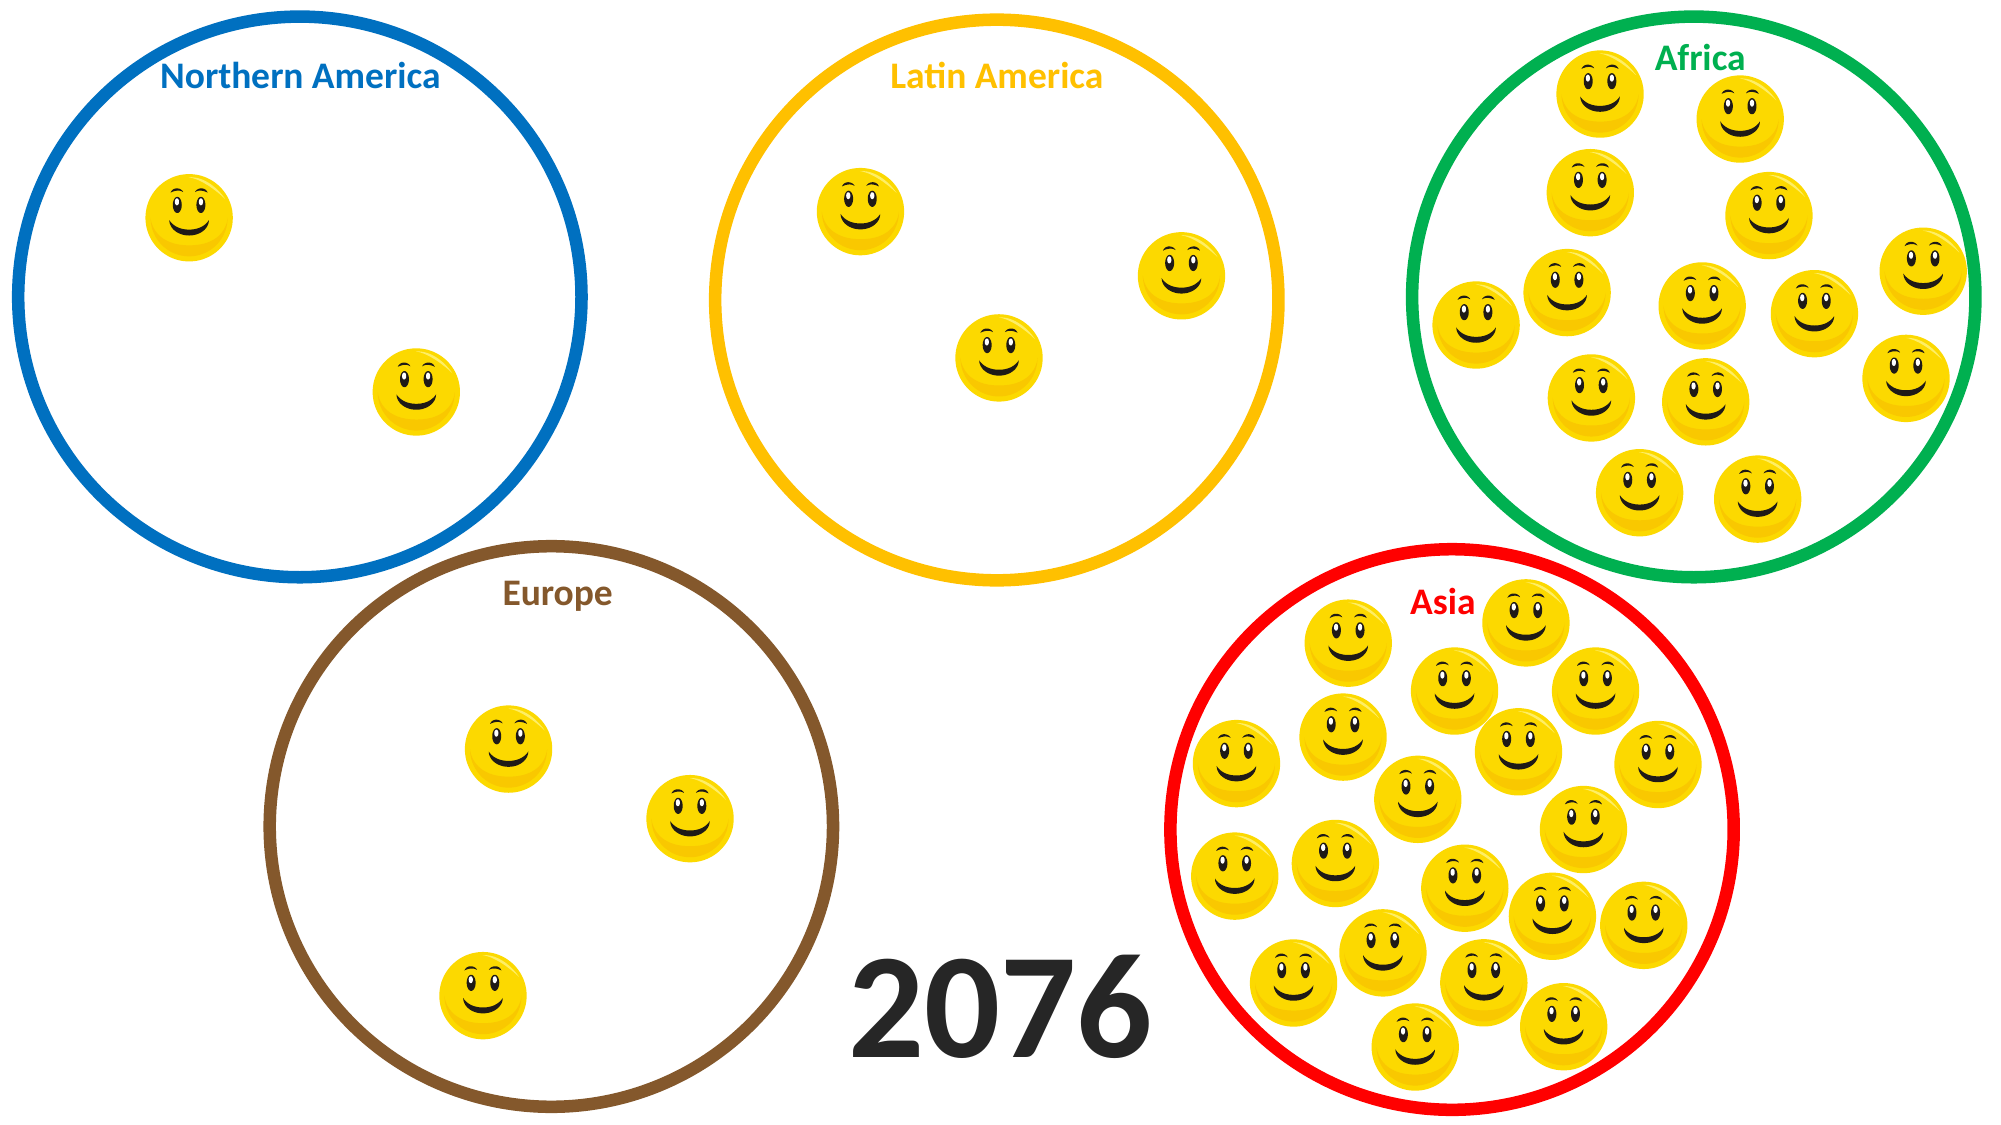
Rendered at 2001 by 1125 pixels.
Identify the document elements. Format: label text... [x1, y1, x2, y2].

picture [1523, 248, 1611, 337]
picture [955, 314, 1043, 402]
picture [1190, 832, 1279, 920]
picture [145, 174, 233, 262]
picture [1879, 227, 1967, 315]
picture [1249, 939, 1338, 1027]
picture [372, 348, 460, 436]
text_box Europe [488, 560, 647, 621]
picture [1547, 354, 1636, 442]
text_box [178, 15, 422, 43]
picture [1556, 50, 1644, 138]
text_box [1558, 15, 1767, 50]
picture [1192, 719, 1281, 808]
picture [439, 951, 527, 1040]
text_box [881, 18, 1112, 43]
picture [464, 705, 553, 793]
picture [1600, 881, 1688, 970]
text_box [17, 61, 583, 579]
text_box Northern America [145, 43, 497, 104]
text_box Asia [1395, 569, 1493, 630]
picture [1546, 148, 1634, 237]
picture [1661, 358, 1750, 446]
picture [1339, 579, 1702, 1091]
text_box [1411, 31, 1977, 579]
picture [1291, 693, 1462, 908]
picture [1304, 599, 1392, 687]
text_box 2076 [820, 900, 1181, 1095]
picture [1725, 171, 1813, 260]
picture [1862, 334, 1950, 423]
picture [1658, 262, 1746, 350]
picture [816, 167, 905, 256]
picture [1137, 232, 1226, 320]
picture [1595, 448, 1684, 537]
text_box [714, 46, 1280, 582]
picture [1713, 455, 1802, 543]
text_box Africa [1640, 25, 1788, 86]
picture [646, 774, 734, 863]
text_box Latin America [875, 43, 1122, 104]
picture [1696, 75, 1784, 163]
picture [1770, 269, 1859, 358]
text_box [1169, 548, 1735, 1111]
picture [1432, 281, 1520, 369]
text_box [268, 545, 835, 1108]
